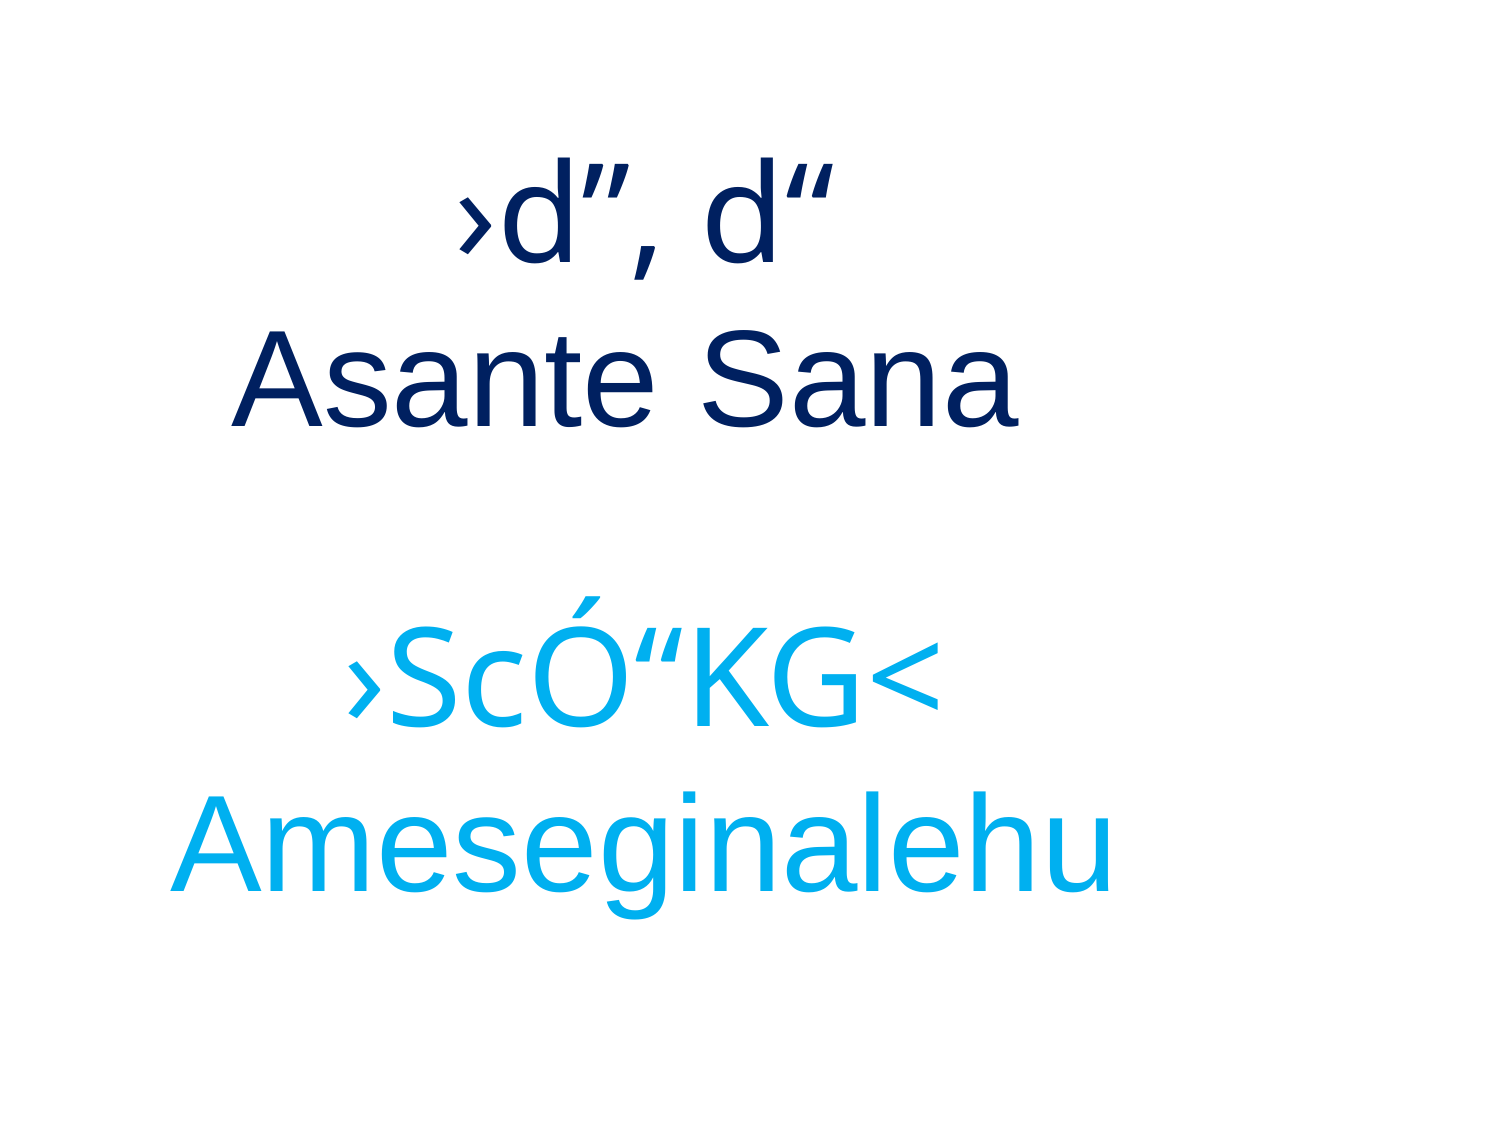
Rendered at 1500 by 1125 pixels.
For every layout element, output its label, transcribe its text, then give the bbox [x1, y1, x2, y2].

text_box ›d”‚ d“ Asante Sana ›ScÓ“KG< Ameseginalehu [117, 117, 1172, 1092]
